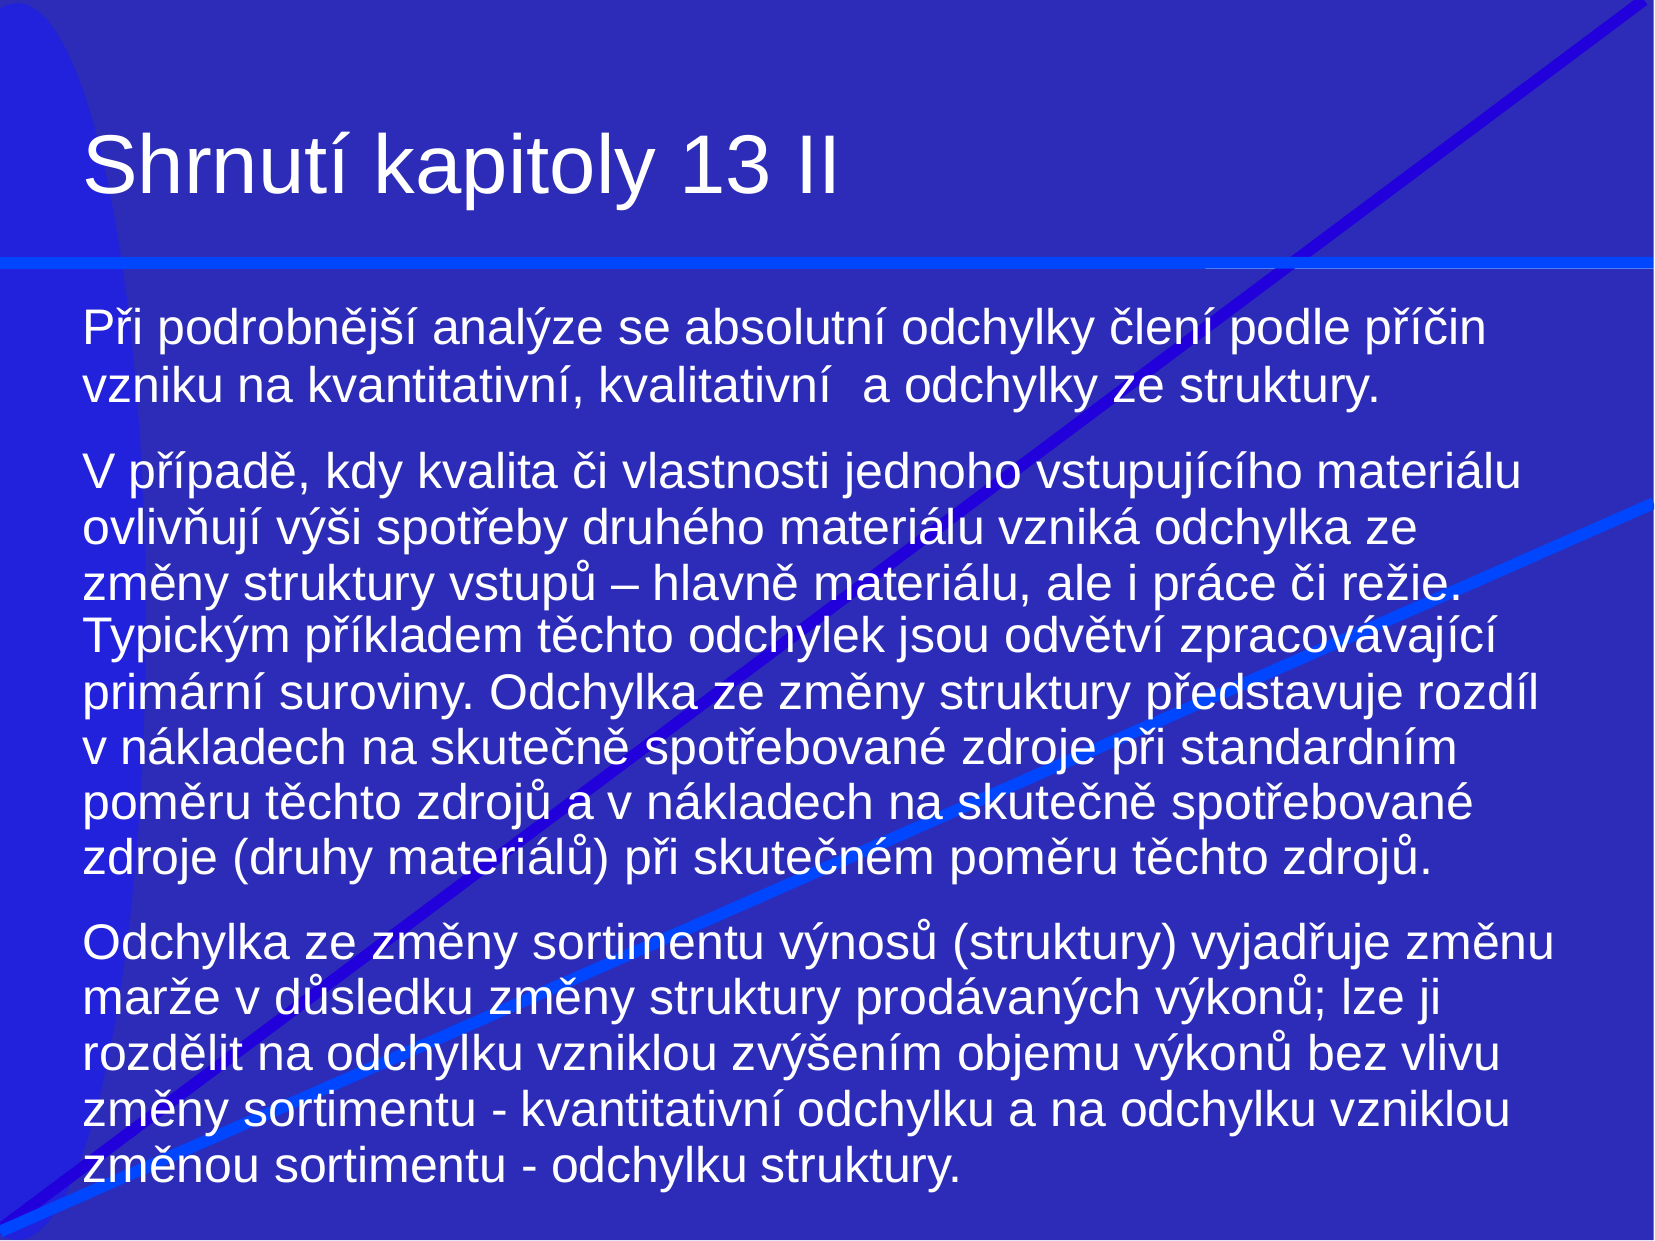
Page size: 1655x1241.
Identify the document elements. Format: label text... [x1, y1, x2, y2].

text_box Při podrobnější analýze se absolutní odchylky člení podle příčin vzniku na kvantitativní, kvalitativní a odchylky ze struktury. V případě, kdy kvalita či vlastnosti jednoho vstupujícího materiálu ovlivňují výši spotřeby druhého materiálu vzniká odchylka ze změny struktury vstupů – hlavně materiálu, ale i práce či režie. Typickým příkladem těchto odchylek jsou odvětví zpracovávající primární suroviny. Odchylka ze změny struktury představuje rozdíl v nákladech na skutečně spotřebované zdroje při standardním poměru těchto zdrojů a v nákladech na skutečně spotřebované zdroje (druhy materiálů) při skutečném poměru těchto zdrojů. Odchylka ze změny sortimentu výnosů (struktury) vyjadřuje změnu marže v důsledku změny struktury prodávaných výkonů; lze ji rozdělit na odchylku vzniklou zvýšením objemu výkonů bez vlivu změny sortimentu - kvantitativní odchylku a na odchylku vzniklou změnou sortimentu - odchylku struktury. [80, 296, 1558, 1194]
title Shrnutí kapitoly 13 II [80, 67, 1574, 318]
